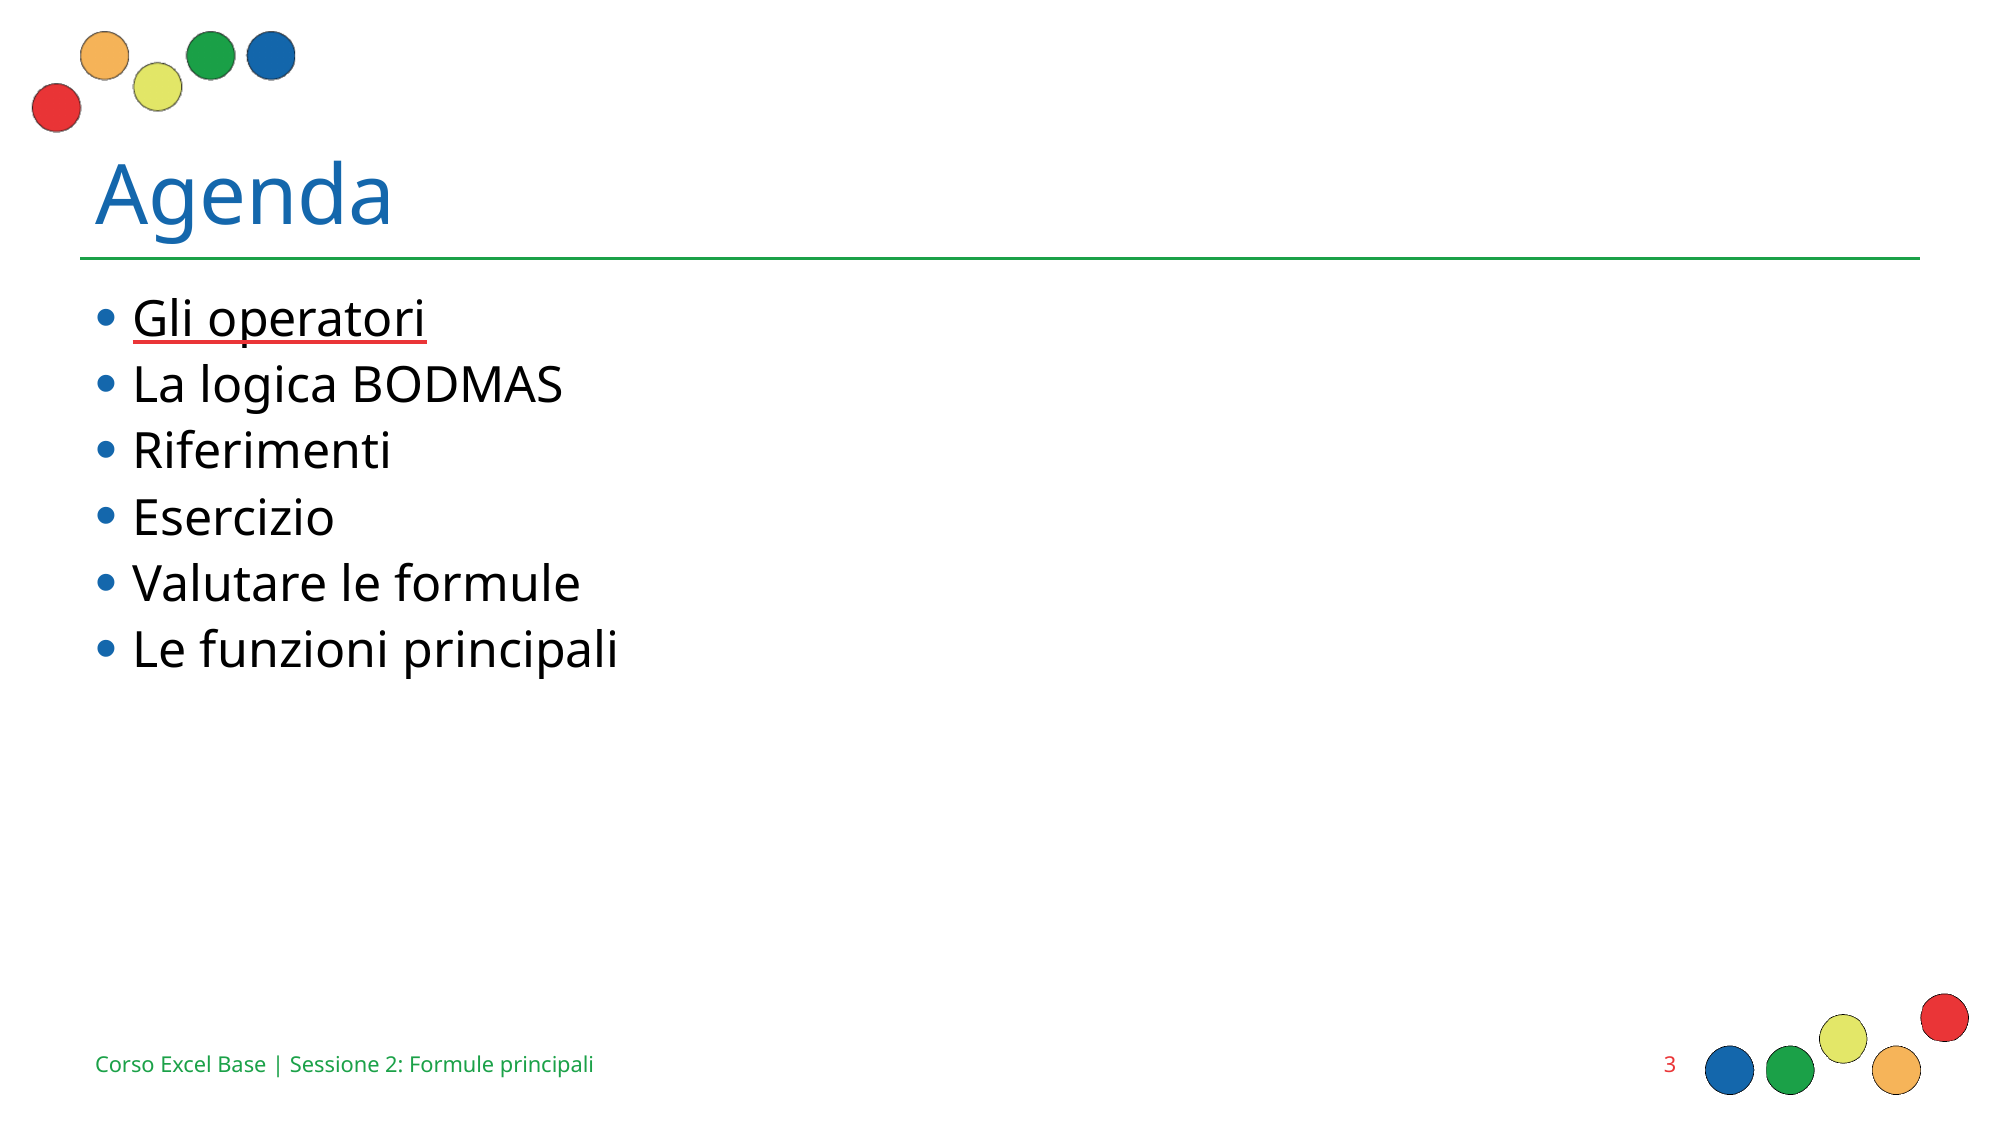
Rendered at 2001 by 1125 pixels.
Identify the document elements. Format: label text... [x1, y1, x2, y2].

picture [1704, 990, 1971, 1096]
list Gli operatori La logica BODMAS Riferimenti Esercizio Valutare le formule Le funzioni principali [80, 278, 1920, 1011]
footer Corso Excel Base | Sessione 2: Formule principali [80, 1035, 1571, 1096]
title Agenda [80, 123, 1920, 259]
slide_number 3 [1583, 1035, 1692, 1096]
picture [29, 30, 295, 135]
